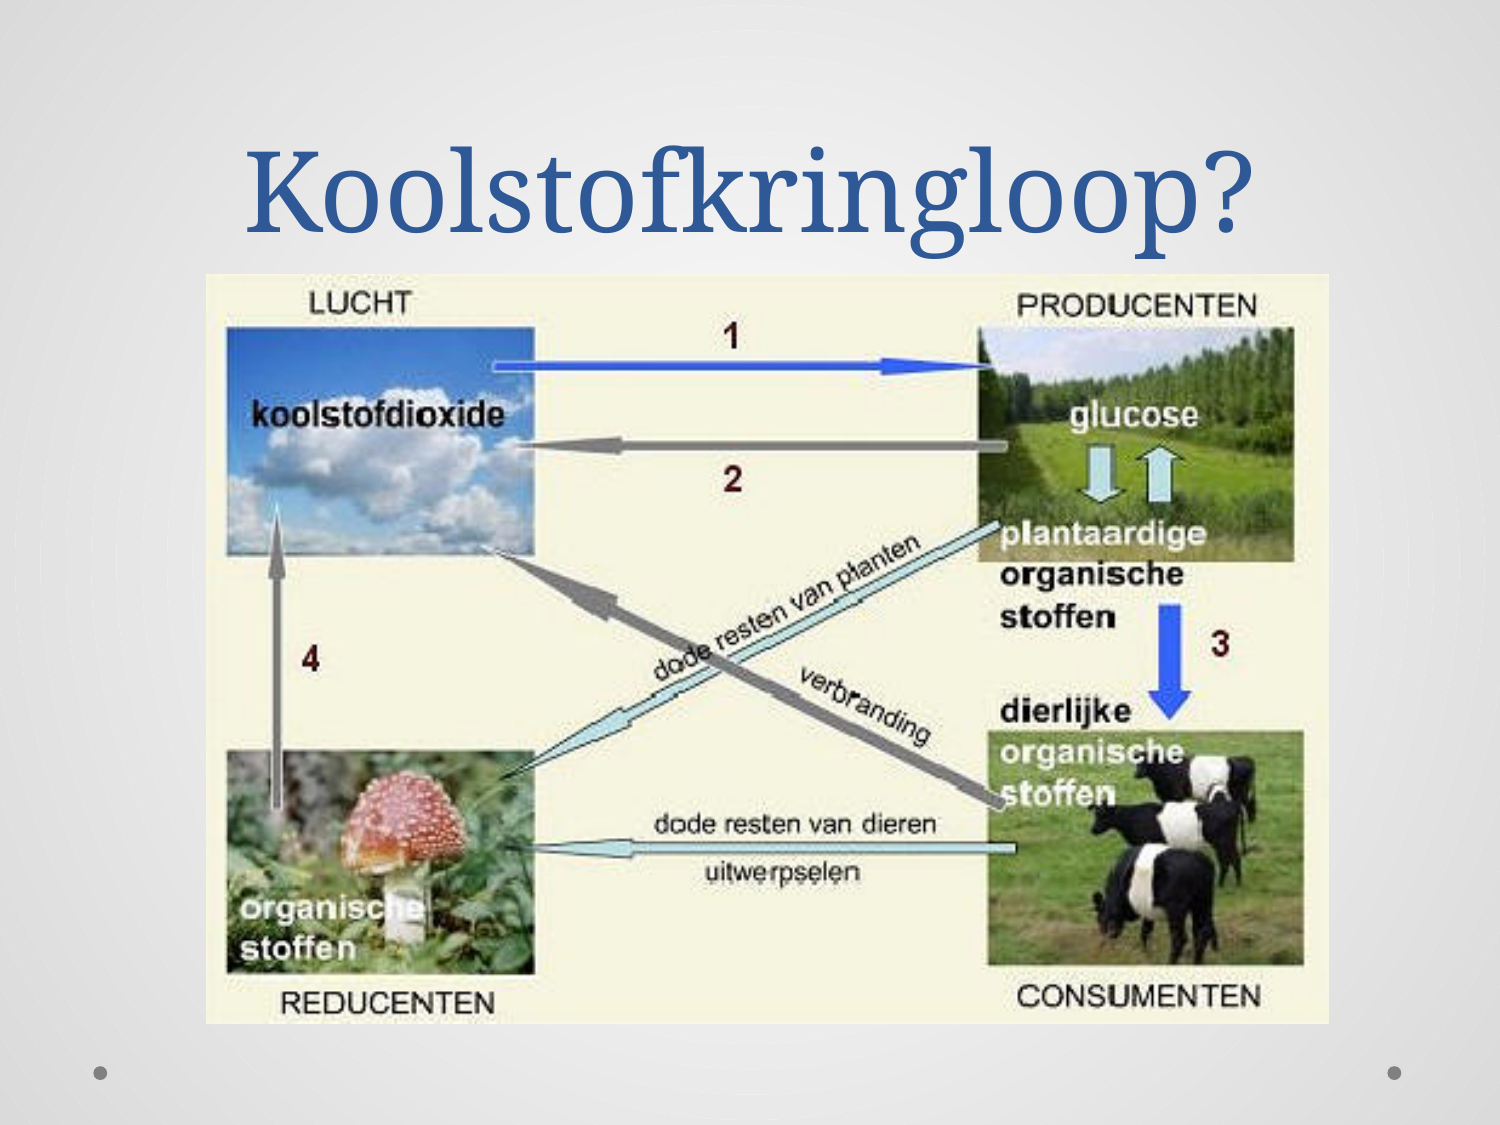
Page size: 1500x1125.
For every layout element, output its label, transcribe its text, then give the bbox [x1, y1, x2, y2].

title Koolstofkringloop? [75, 0, 1425, 263]
picture [206, 274, 1329, 1024]
